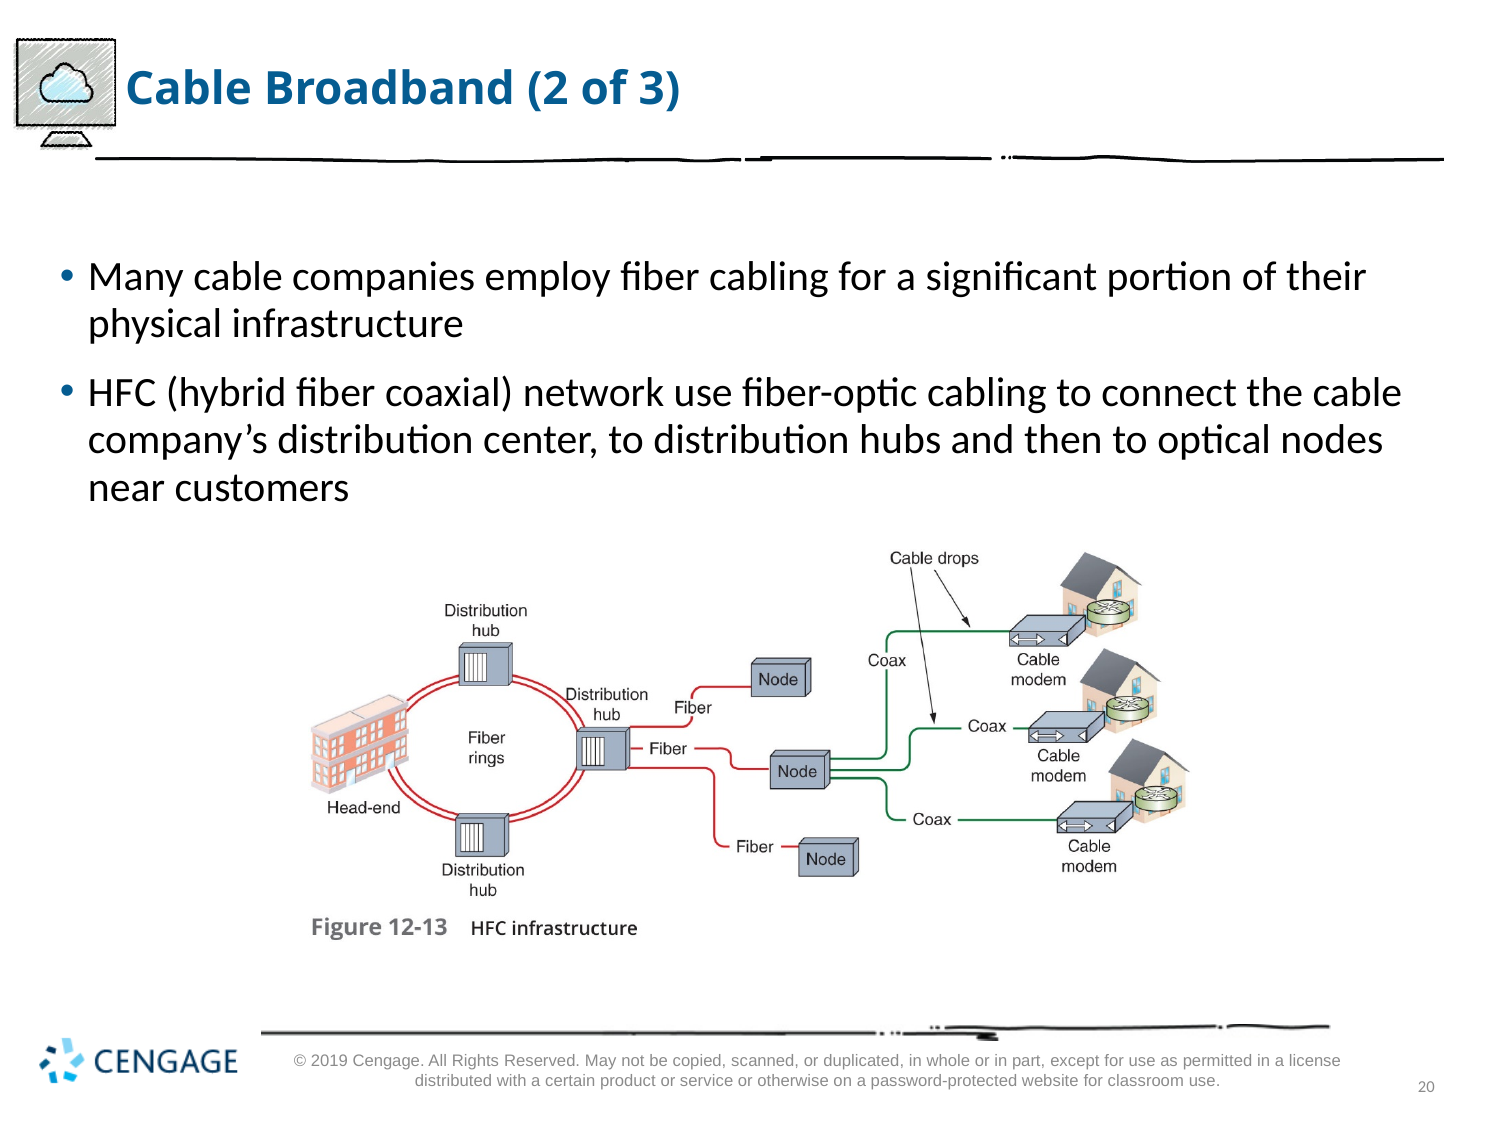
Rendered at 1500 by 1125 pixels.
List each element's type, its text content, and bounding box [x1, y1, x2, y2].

picture [95, 155, 1444, 163]
list Many cable companies employ fiber cabling for a significant portion of their physical infrastructure H F C (hybrid fiber coaxial) network use fiber-optic cabling to connect the cable company’s distribution center, to distribution hubs and then to optical nodes near customers [59, 252, 1441, 518]
picture [261, 1024, 1331, 1041]
picture [13, 36, 117, 151]
picture [19, 1024, 250, 1096]
footer © 2019 Cengage. All Rights Reserved. May not be copied, scanned, or duplicated, in whole or in part, except for use as permitted in a license distributed with a certain product or service or otherwise on a password-protected website for classroom use. [262, 1050, 1375, 1091]
title Cable Broadband (2 of 3) [125, 66, 1442, 116]
picture [308, 549, 1192, 942]
